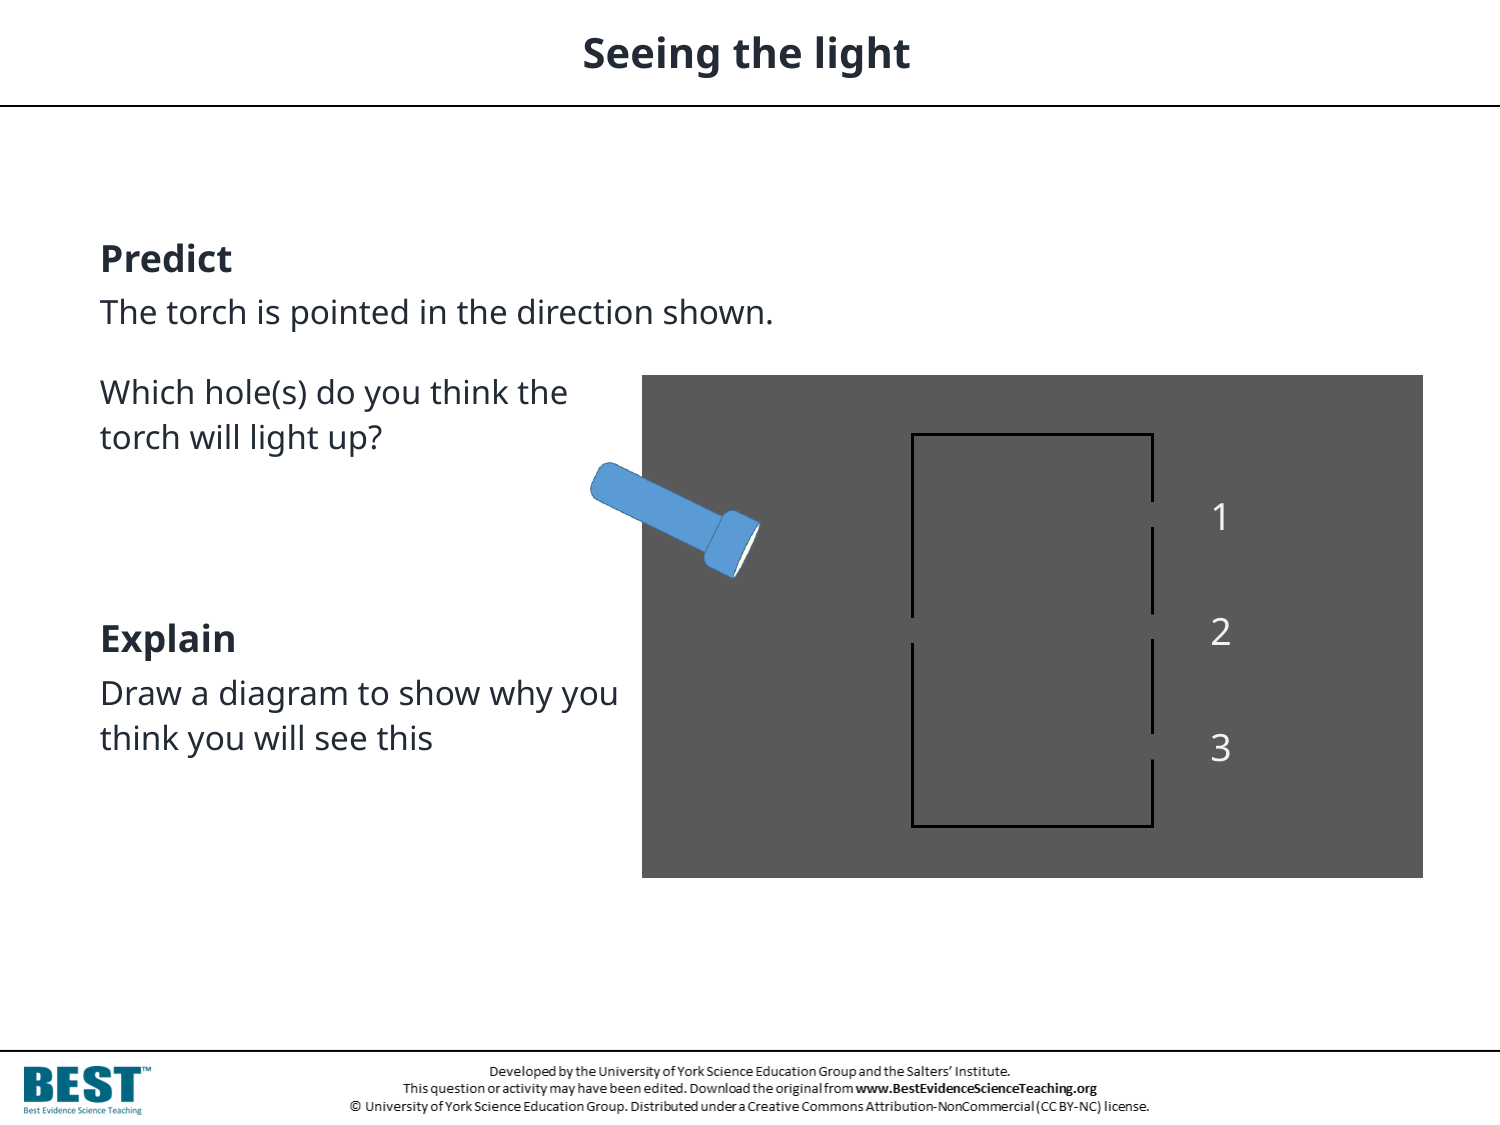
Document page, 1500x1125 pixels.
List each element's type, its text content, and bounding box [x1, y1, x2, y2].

text_box Seeing the light [23, 4, 1471, 99]
picture [0, 105, 1500, 1125]
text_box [589, 375, 1423, 878]
